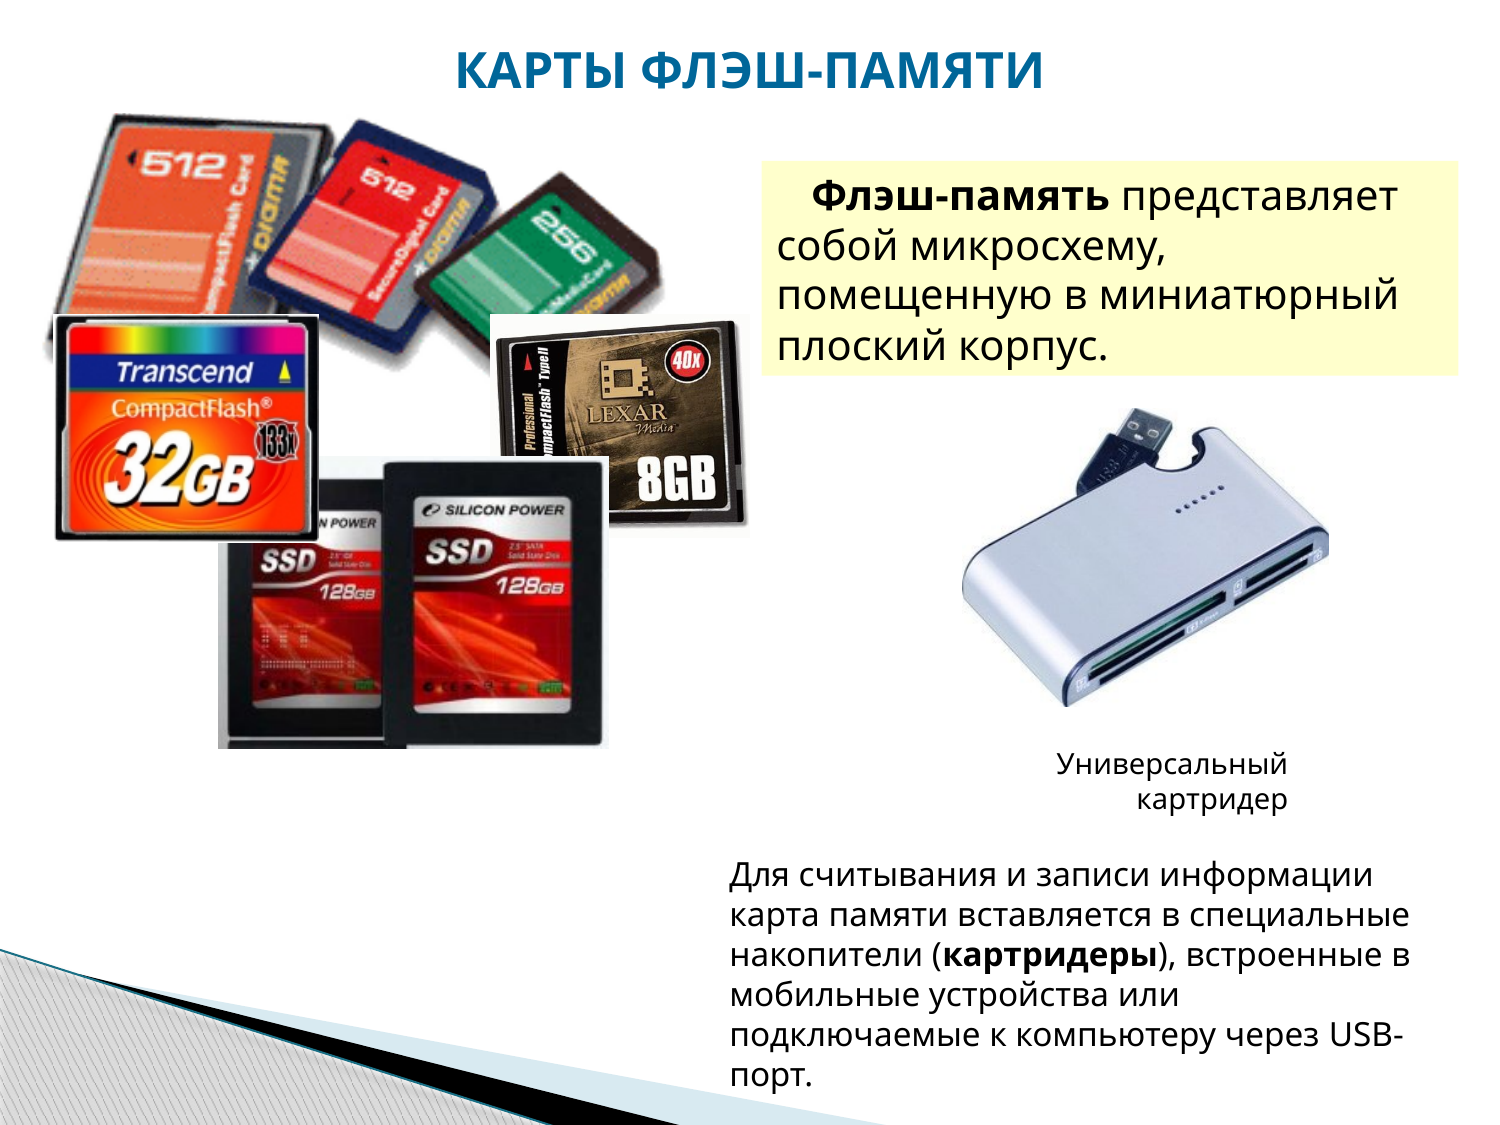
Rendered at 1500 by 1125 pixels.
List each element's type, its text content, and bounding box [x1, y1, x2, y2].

text_box Для считывания и записи информации карта памяти вставляется в специальные накопители (картридеры), встроенные в мобильные устройства или подключаемые к компьютеру через USB-порт. [714, 846, 1453, 1101]
text_box КАРТЫ ФЛЭШ-ПАМЯТИ [0, 30, 1500, 106]
picture [40, 113, 751, 749]
text_box Универсальный картридер [1007, 738, 1304, 823]
picture [962, 408, 1329, 707]
text_box Флэш-память представляет собой микросхему, помещенную в миниатюрный плоский корпус. [761, 160, 1459, 376]
